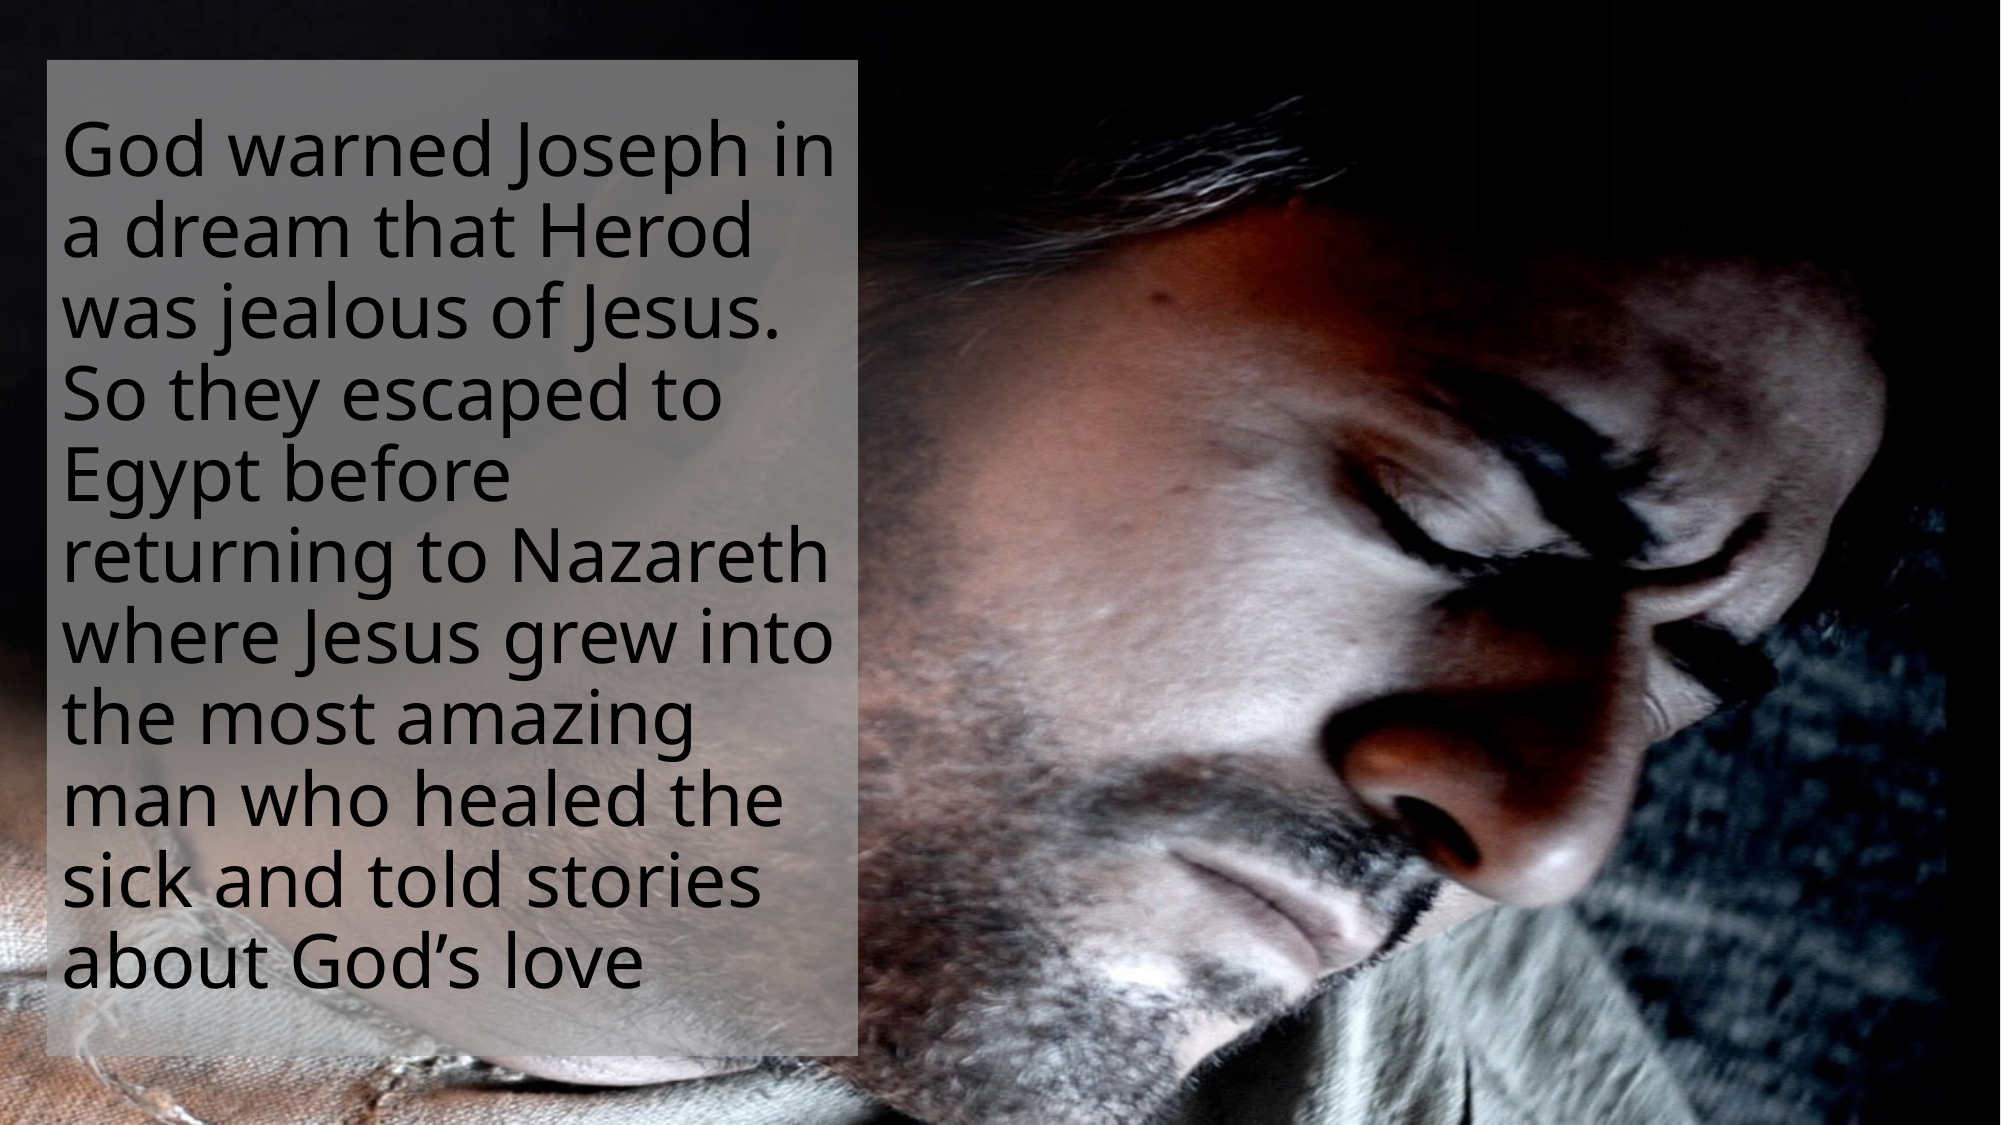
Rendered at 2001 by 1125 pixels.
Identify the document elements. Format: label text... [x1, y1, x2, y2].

title God warned Joseph in a dream that Herod was jealous of Jesus. So they escaped to Egypt before returning to Nazareth where Jesus grew into the most amazing man who healed the sick and told stories about God’s love [46, 59, 858, 1057]
picture [0, 0, 2001, 1125]
